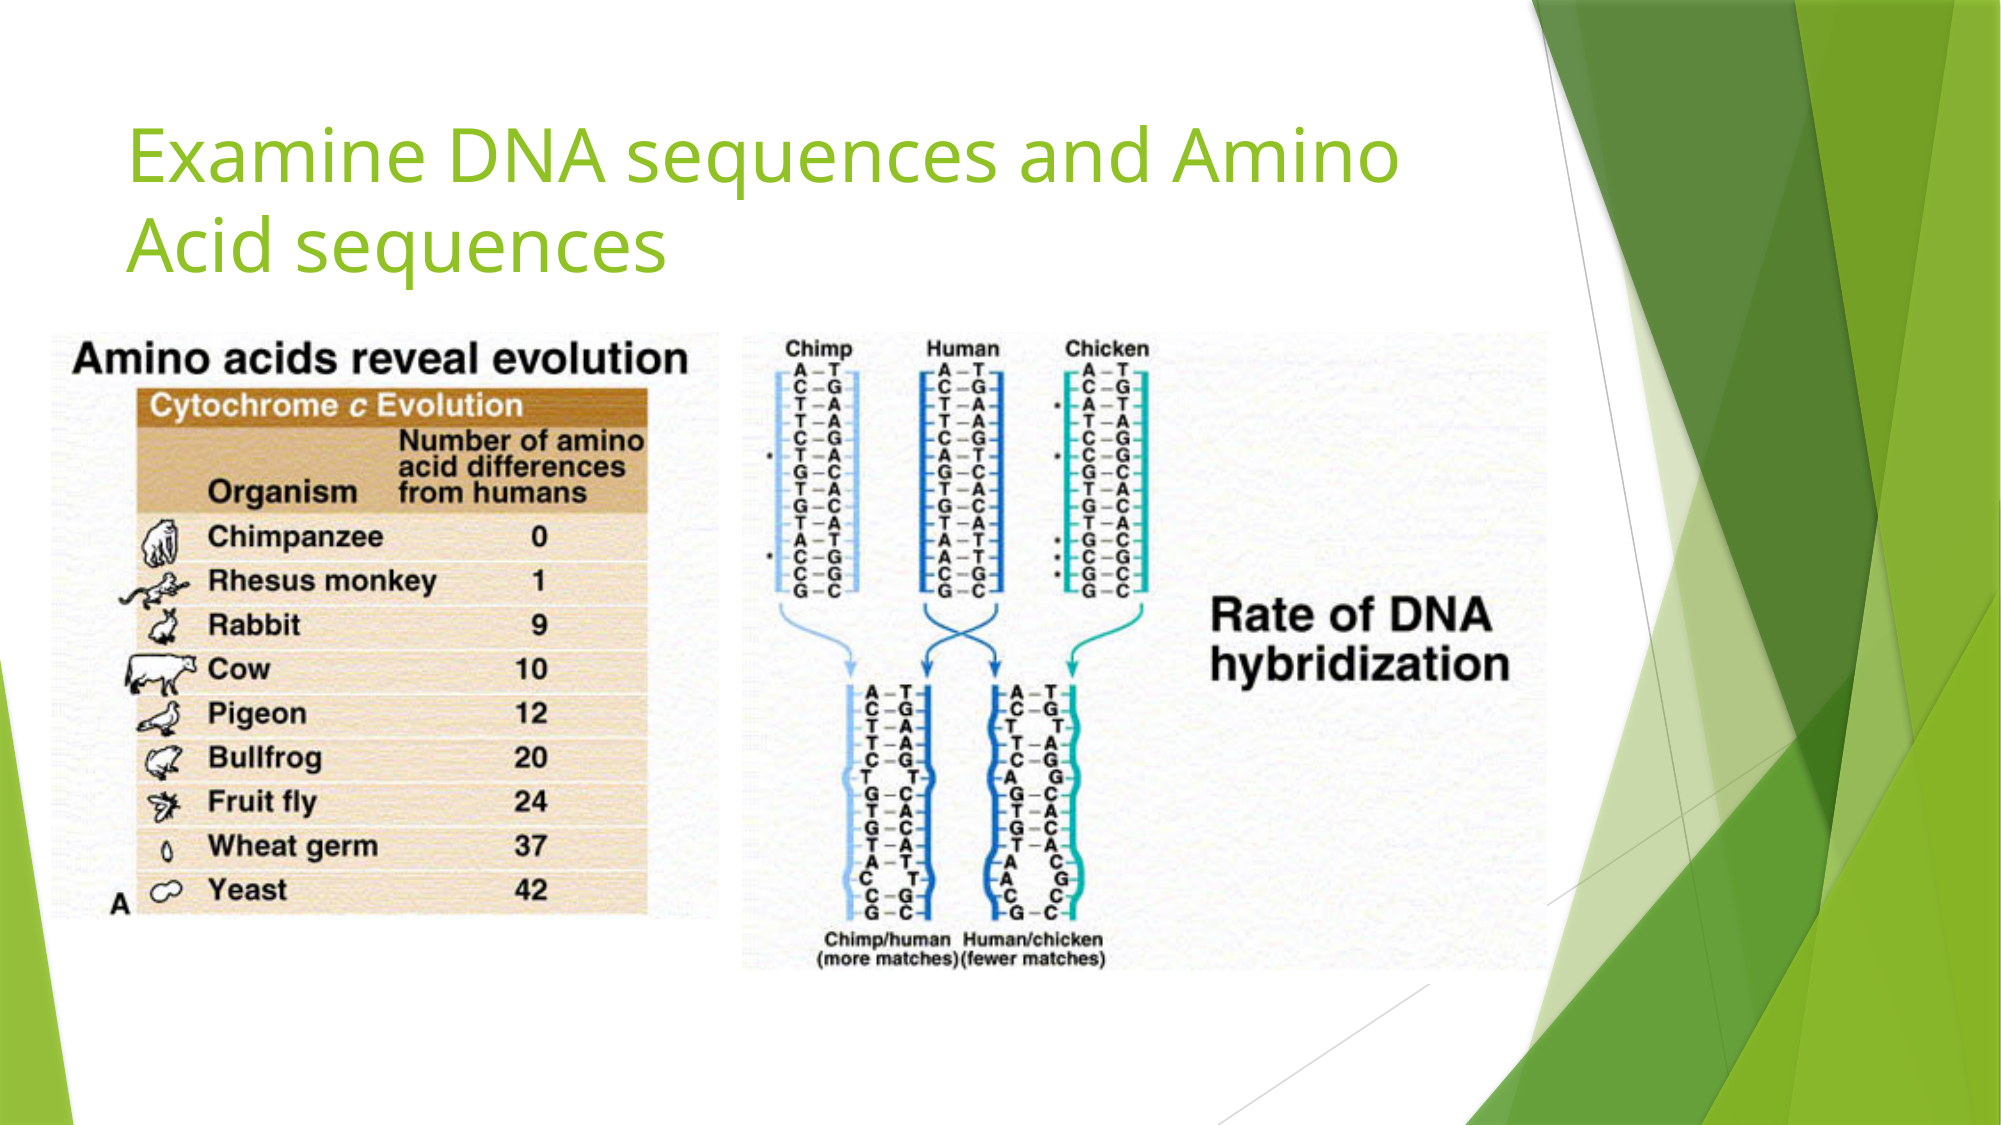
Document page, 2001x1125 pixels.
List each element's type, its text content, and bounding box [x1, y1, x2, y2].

title Examine DNA sequences and Amino Acid sequences [111, 99, 1522, 317]
picture [742, 331, 1548, 985]
picture [51, 331, 719, 930]
